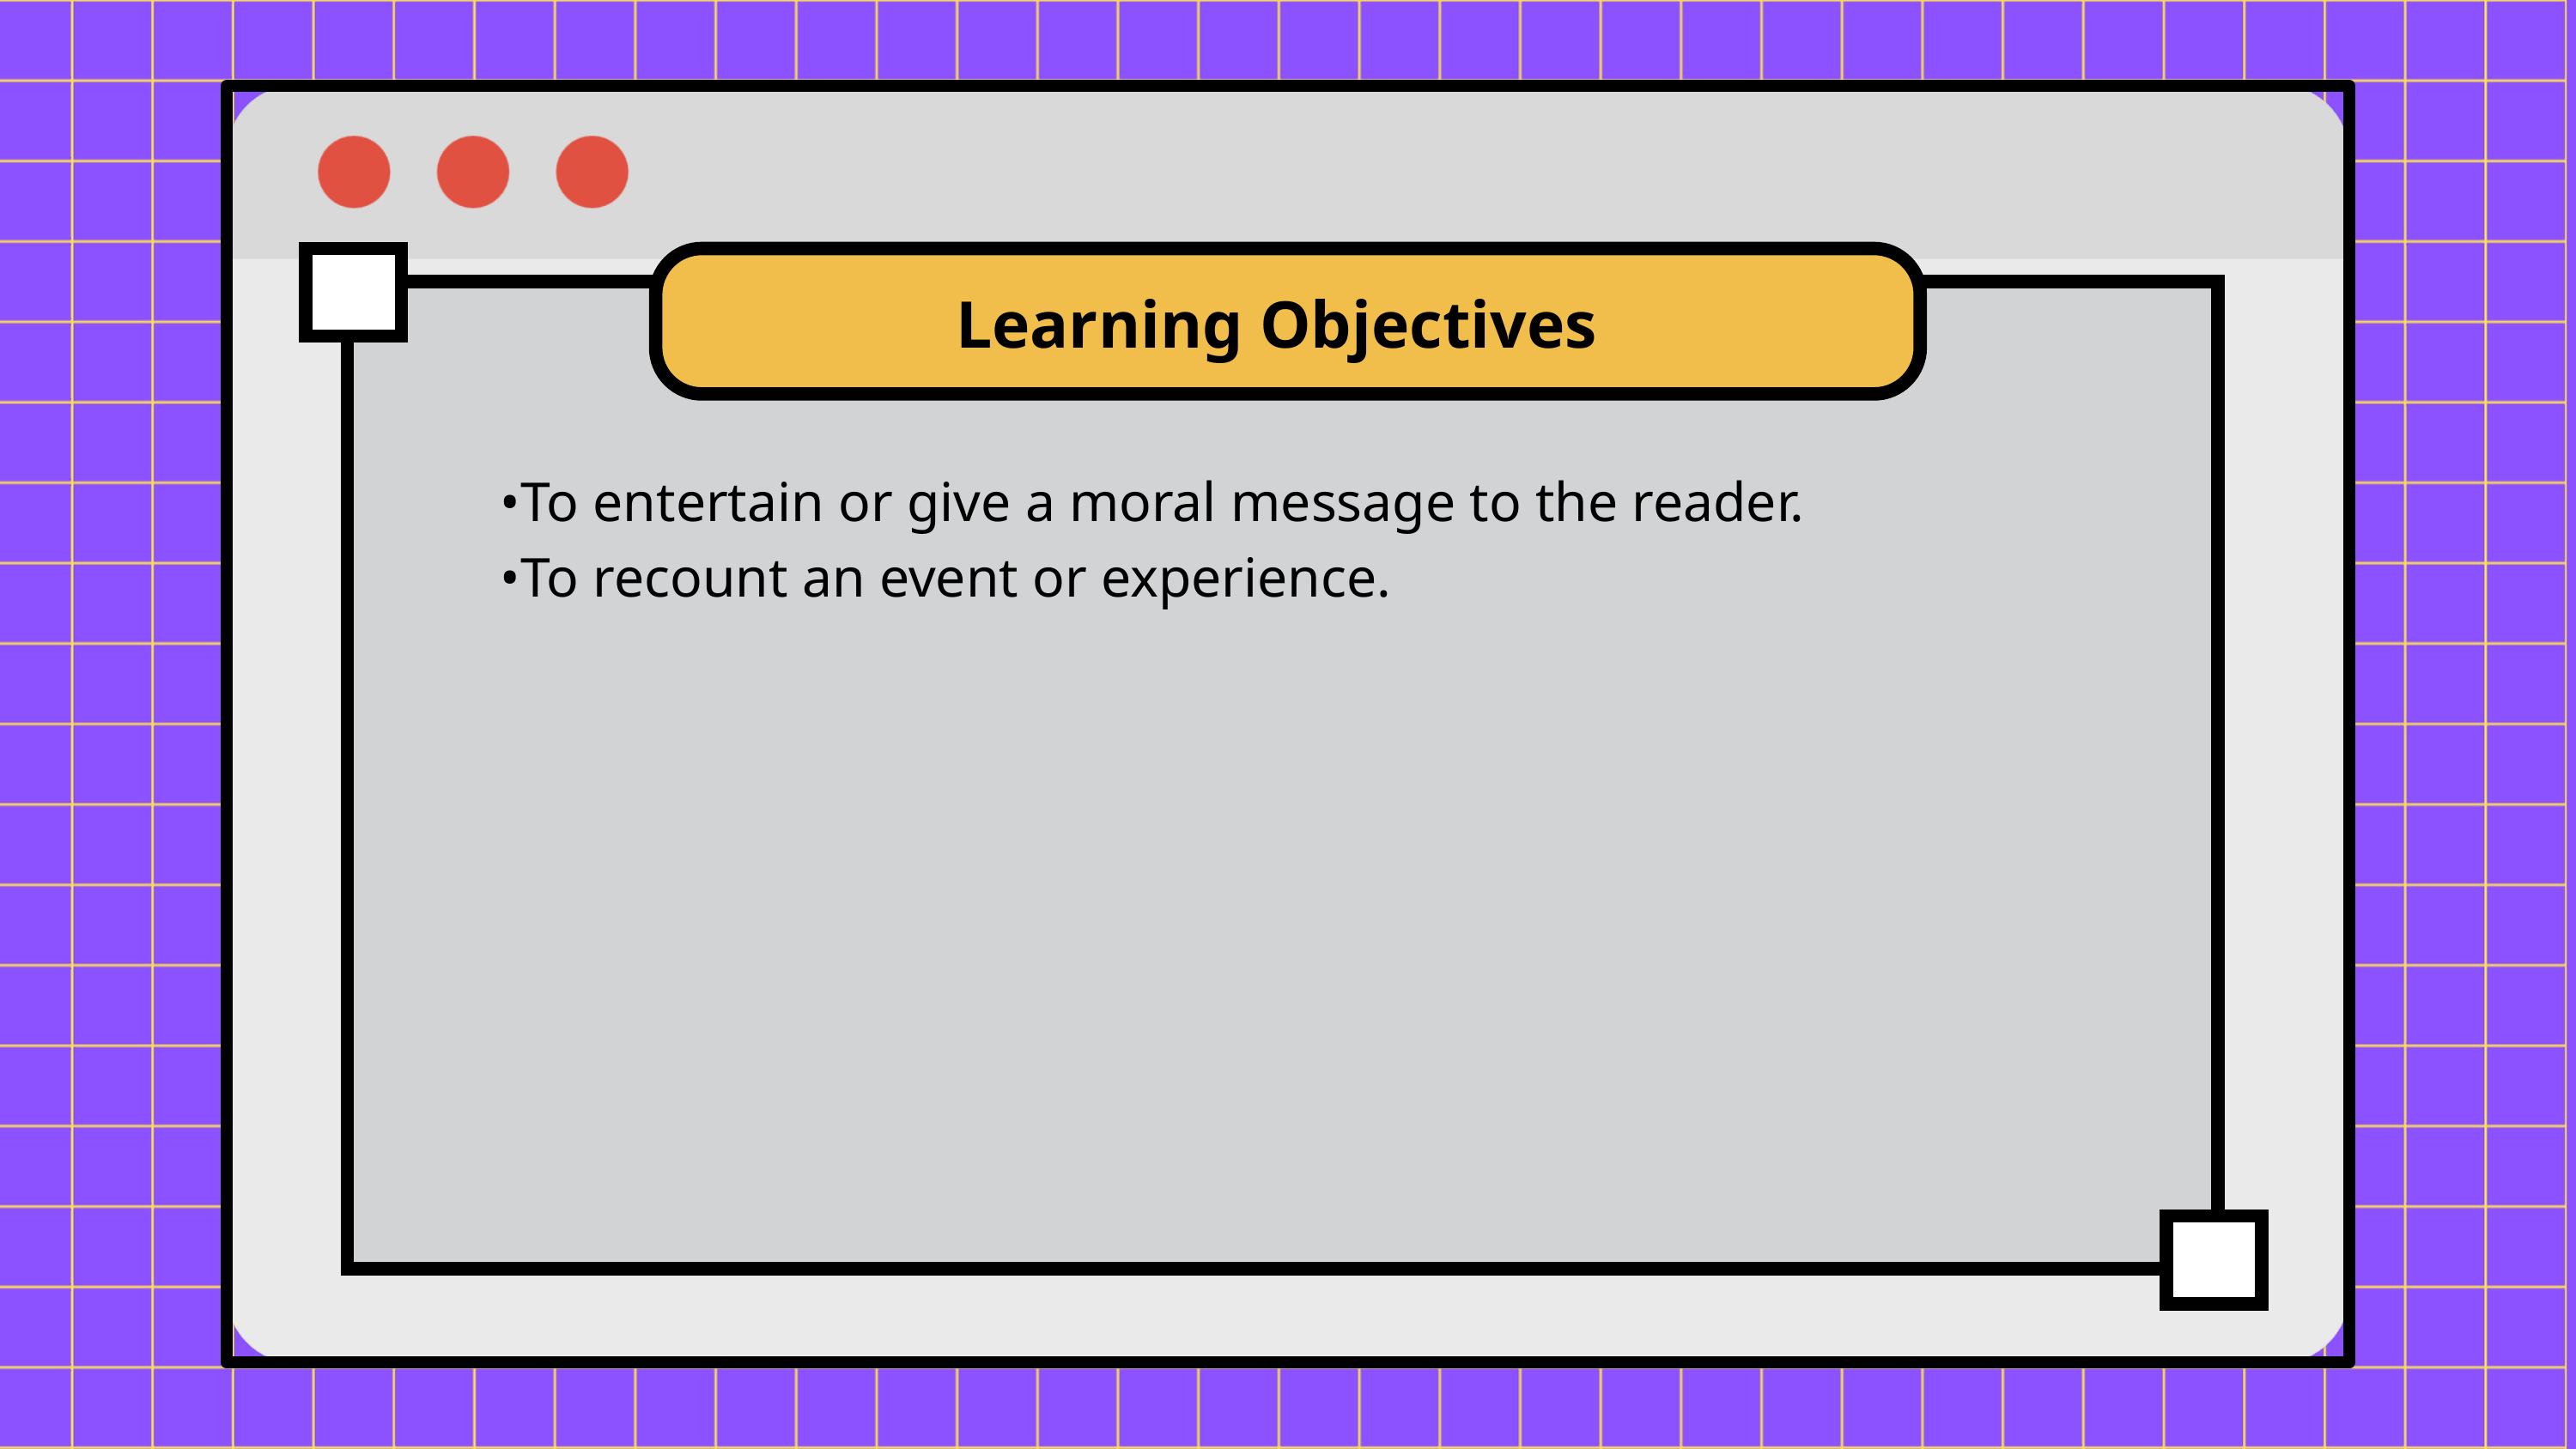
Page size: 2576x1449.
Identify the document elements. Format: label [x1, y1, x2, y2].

text_box [347, 281, 2219, 1270]
text_box [655, 248, 1921, 395]
text_box [227, 86, 2349, 1363]
text_box [2166, 1216, 2263, 1304]
text_box [306, 248, 402, 336]
text_box [0, 0, 2567, 1449]
